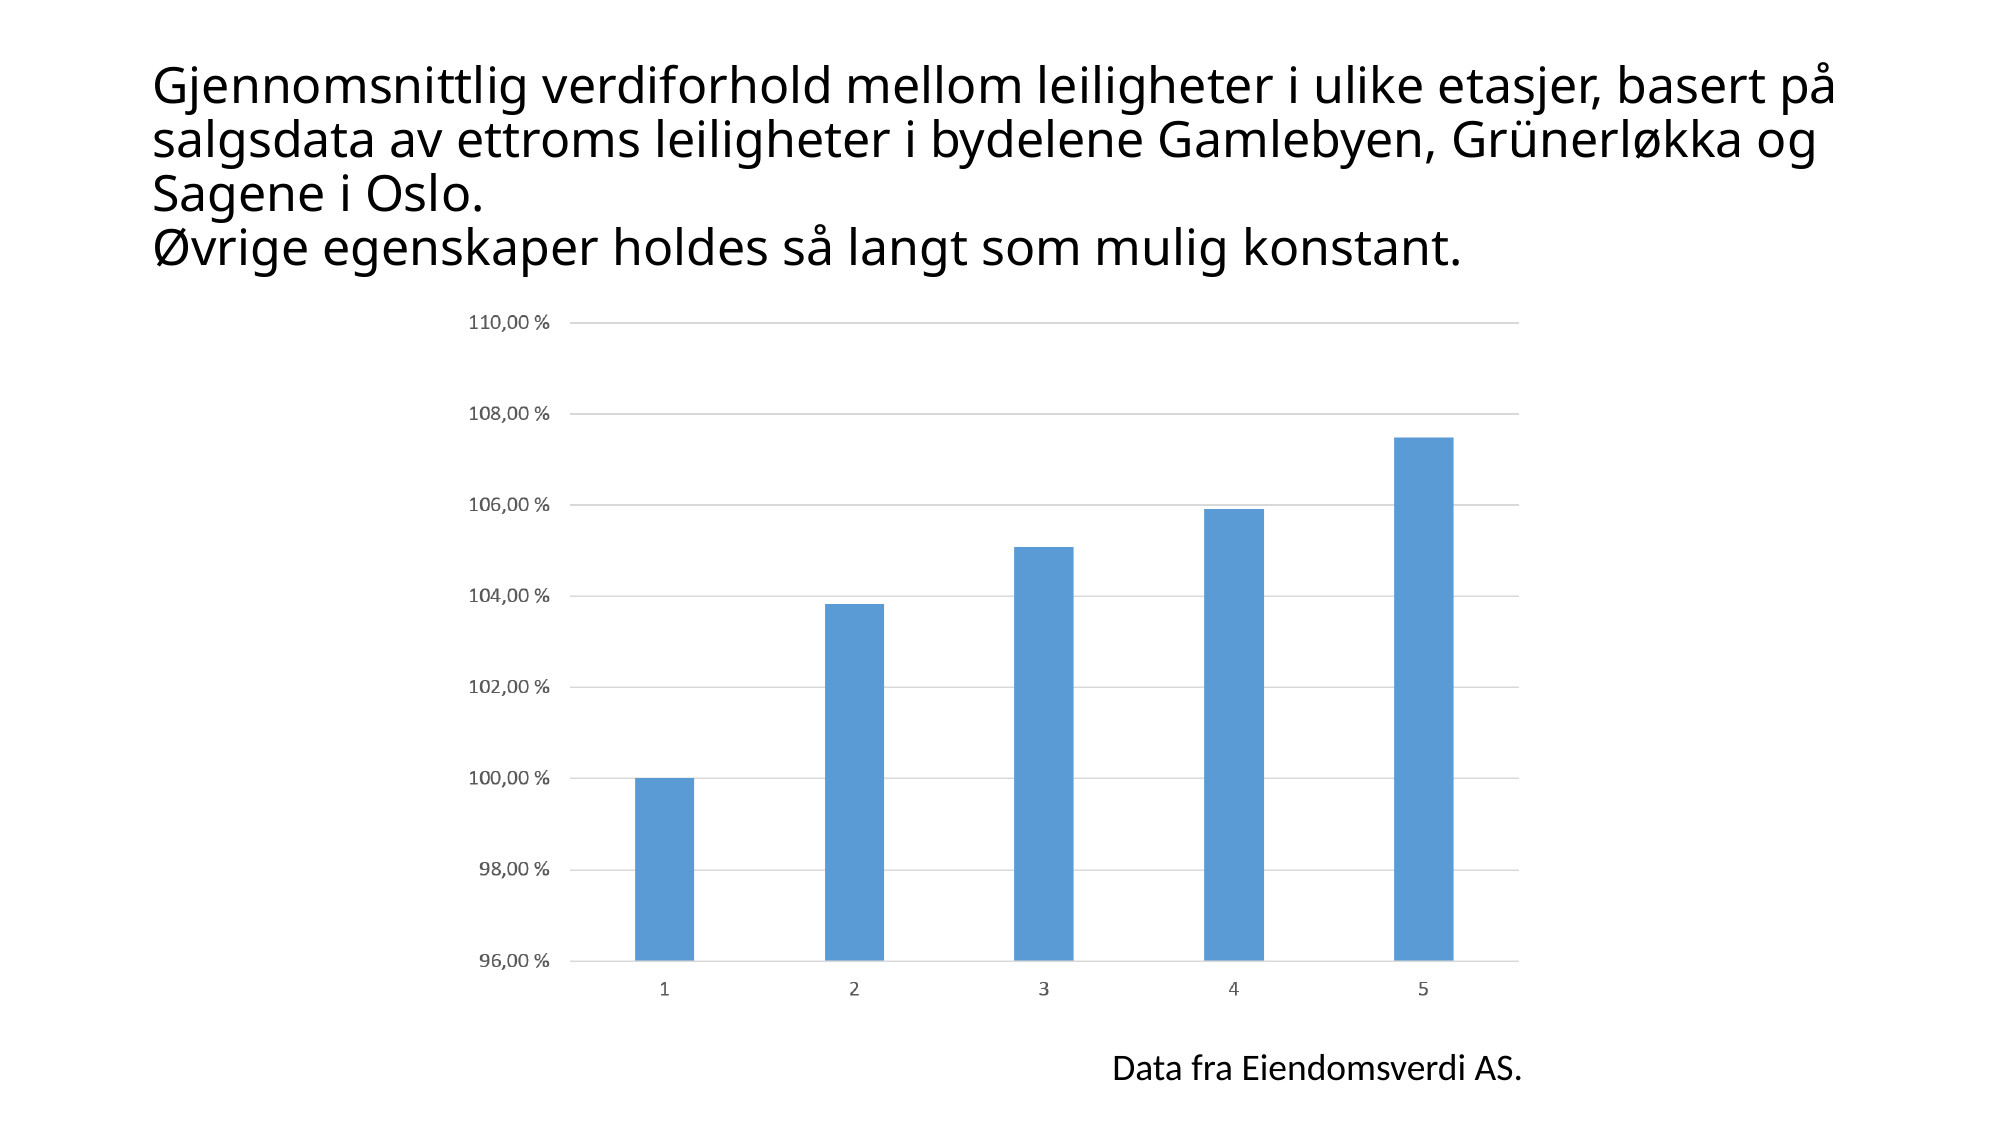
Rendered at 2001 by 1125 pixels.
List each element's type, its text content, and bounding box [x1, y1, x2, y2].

text_box Data fra Eiendomsverdi AS. [1097, 1035, 1539, 1096]
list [458, 299, 1542, 1014]
title Gjennomsnittlig verdiforhold mellom leiligheter i ulike etasjer, basert på salgsdata av ettroms leiligheter i bydelene Gamlebyen, Grünerløkka og Sagene i Oslo. Øvrige egenskaper holdes så langt som mulig konstant. [137, 59, 1863, 278]
